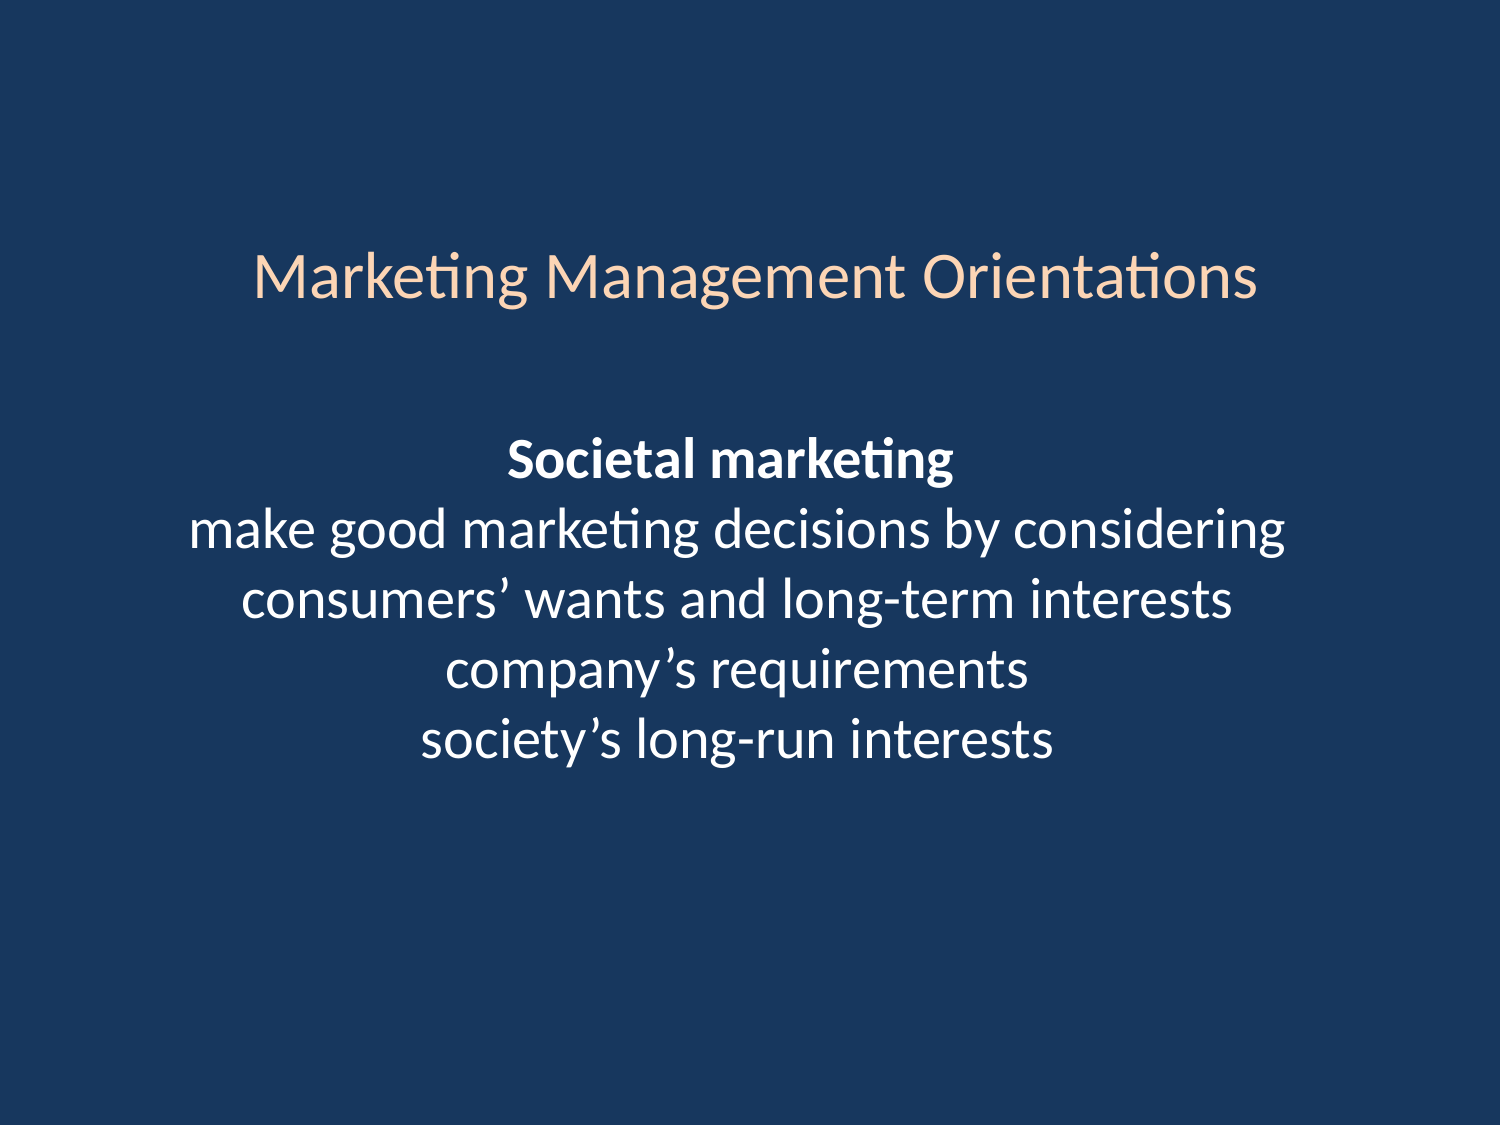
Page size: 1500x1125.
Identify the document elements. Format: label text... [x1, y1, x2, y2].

text_box Marketing Management Orientations [237, 224, 1500, 288]
text_box Societal marketing make good marketing decisions by considering consumers’ wants and long-term interests company’s requirements society’s long-run interests [125, 412, 1350, 1088]
